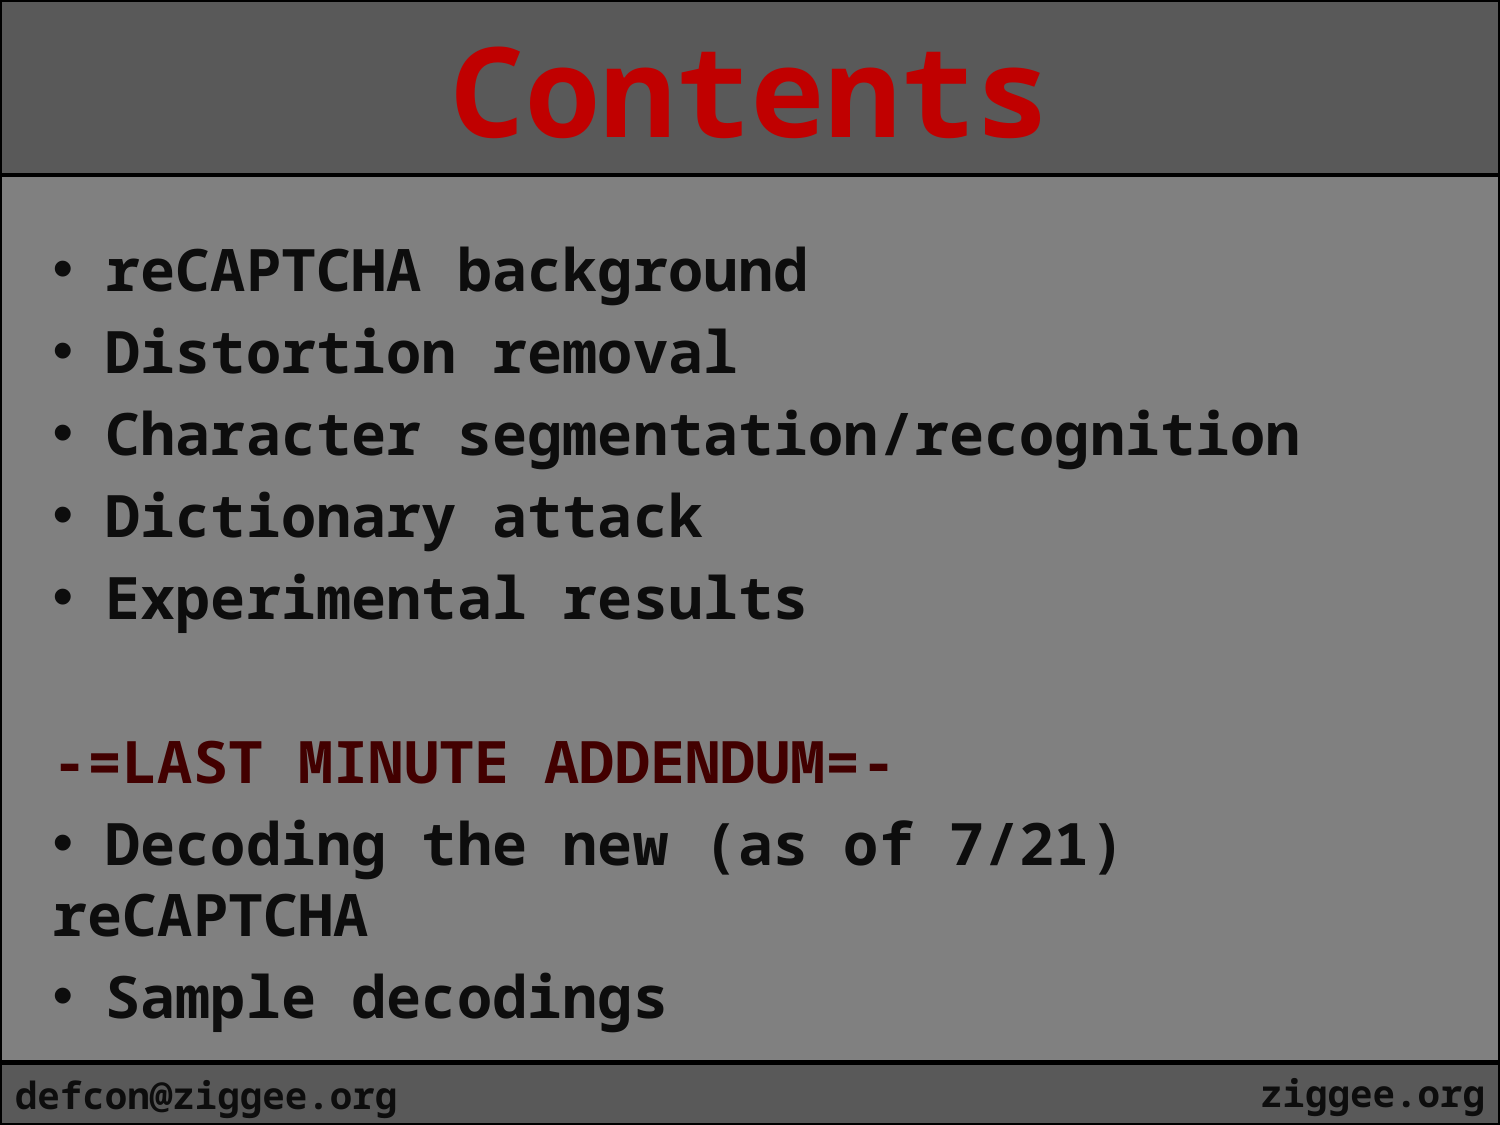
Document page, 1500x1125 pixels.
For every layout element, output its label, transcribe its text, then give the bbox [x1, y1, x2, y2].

text_box Contents [0, 0, 1500, 175]
text_box [0, 177, 1500, 1060]
text_box [0, 1060, 1500, 1125]
text_box defcon@ziggee.org [0, 1064, 463, 1125]
subtitle reCAPTCHA background Distortion removal Character segmentation/recognition Dictionary attack Experimental results -=LAST MINUTE ADDENDUM=- Decoding the new (as of 7/21) reCAPTCHA Sample decodings [37, 224, 1463, 1038]
text_box ziggee.org [1187, 1062, 1500, 1123]
